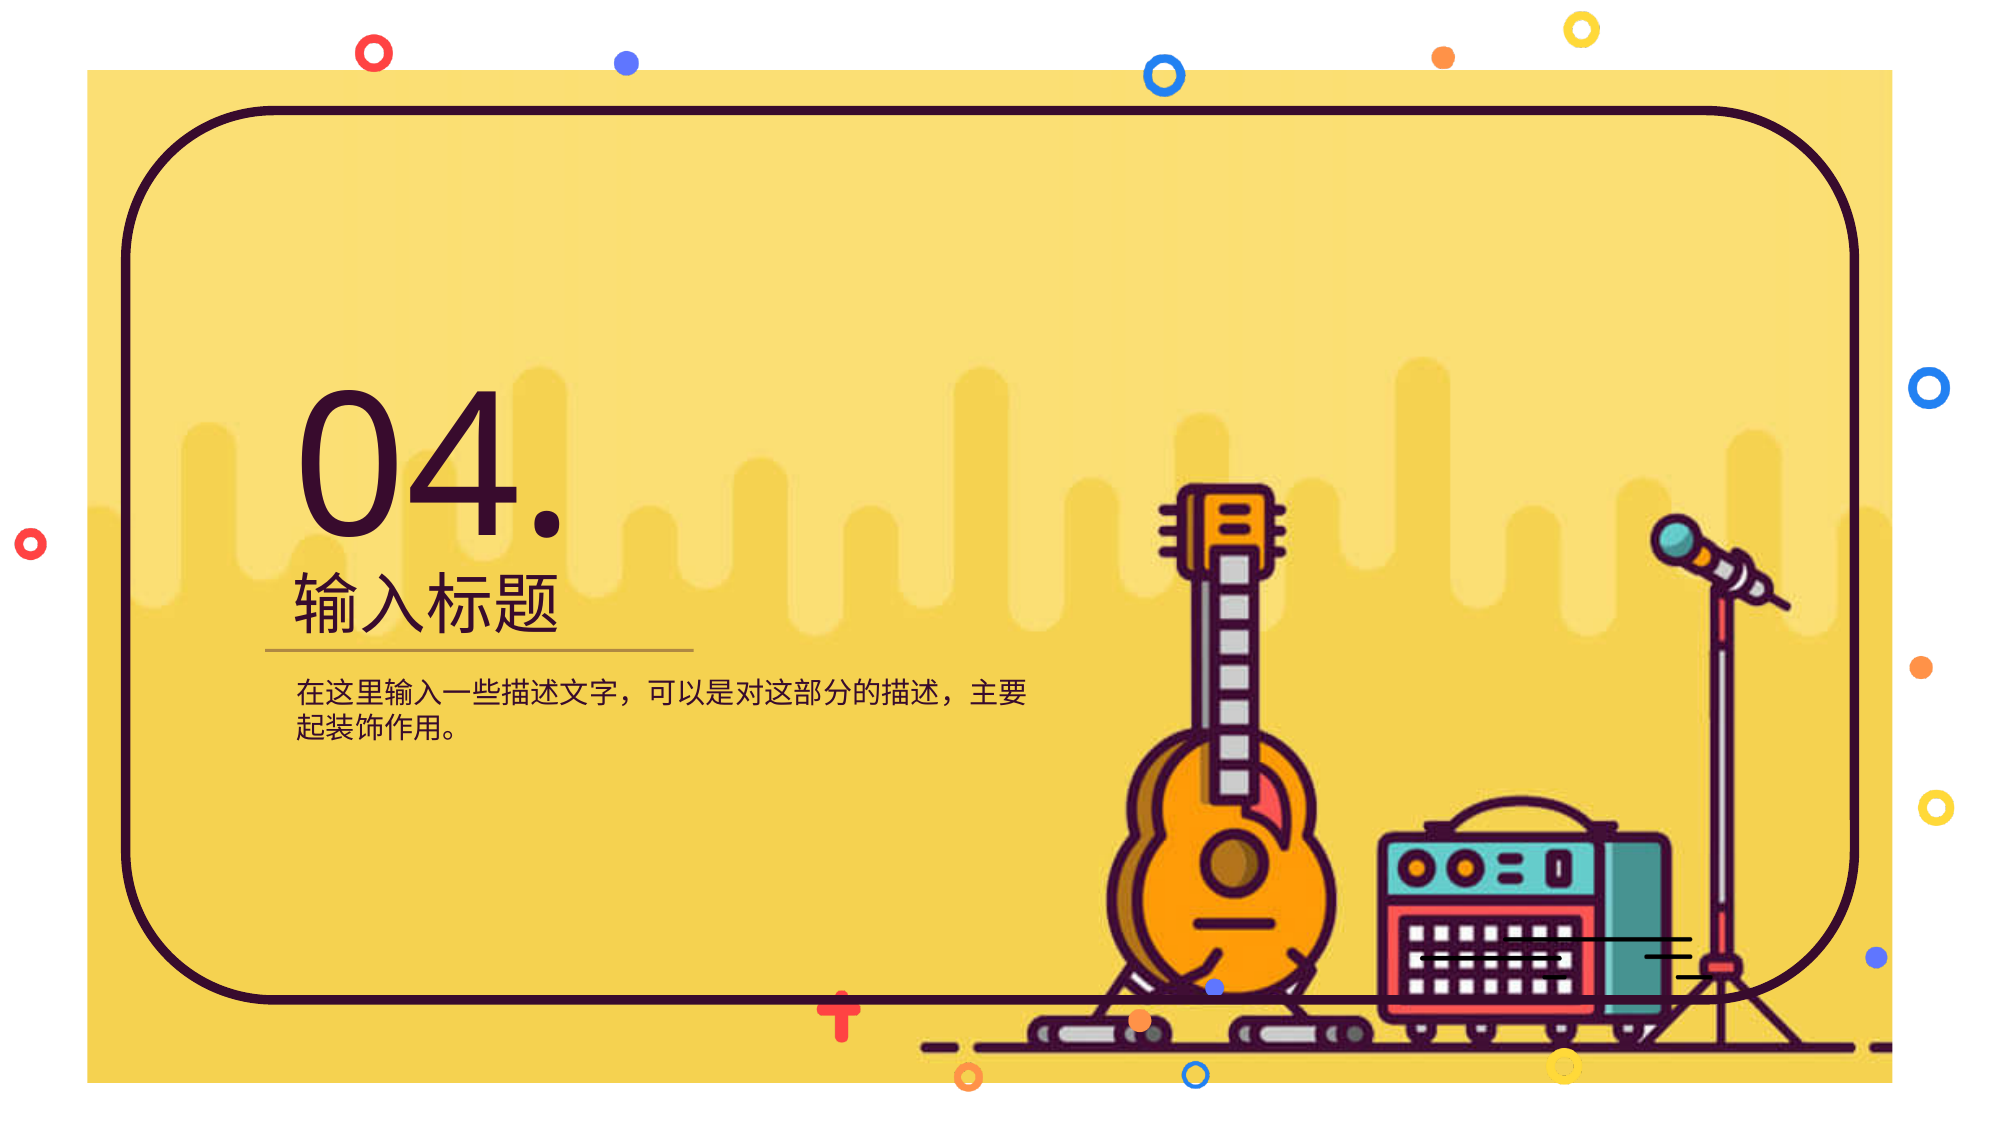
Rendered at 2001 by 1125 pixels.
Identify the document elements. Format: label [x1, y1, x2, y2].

text_box [265, 327, 1046, 753]
picture [8, 0, 2001, 1125]
